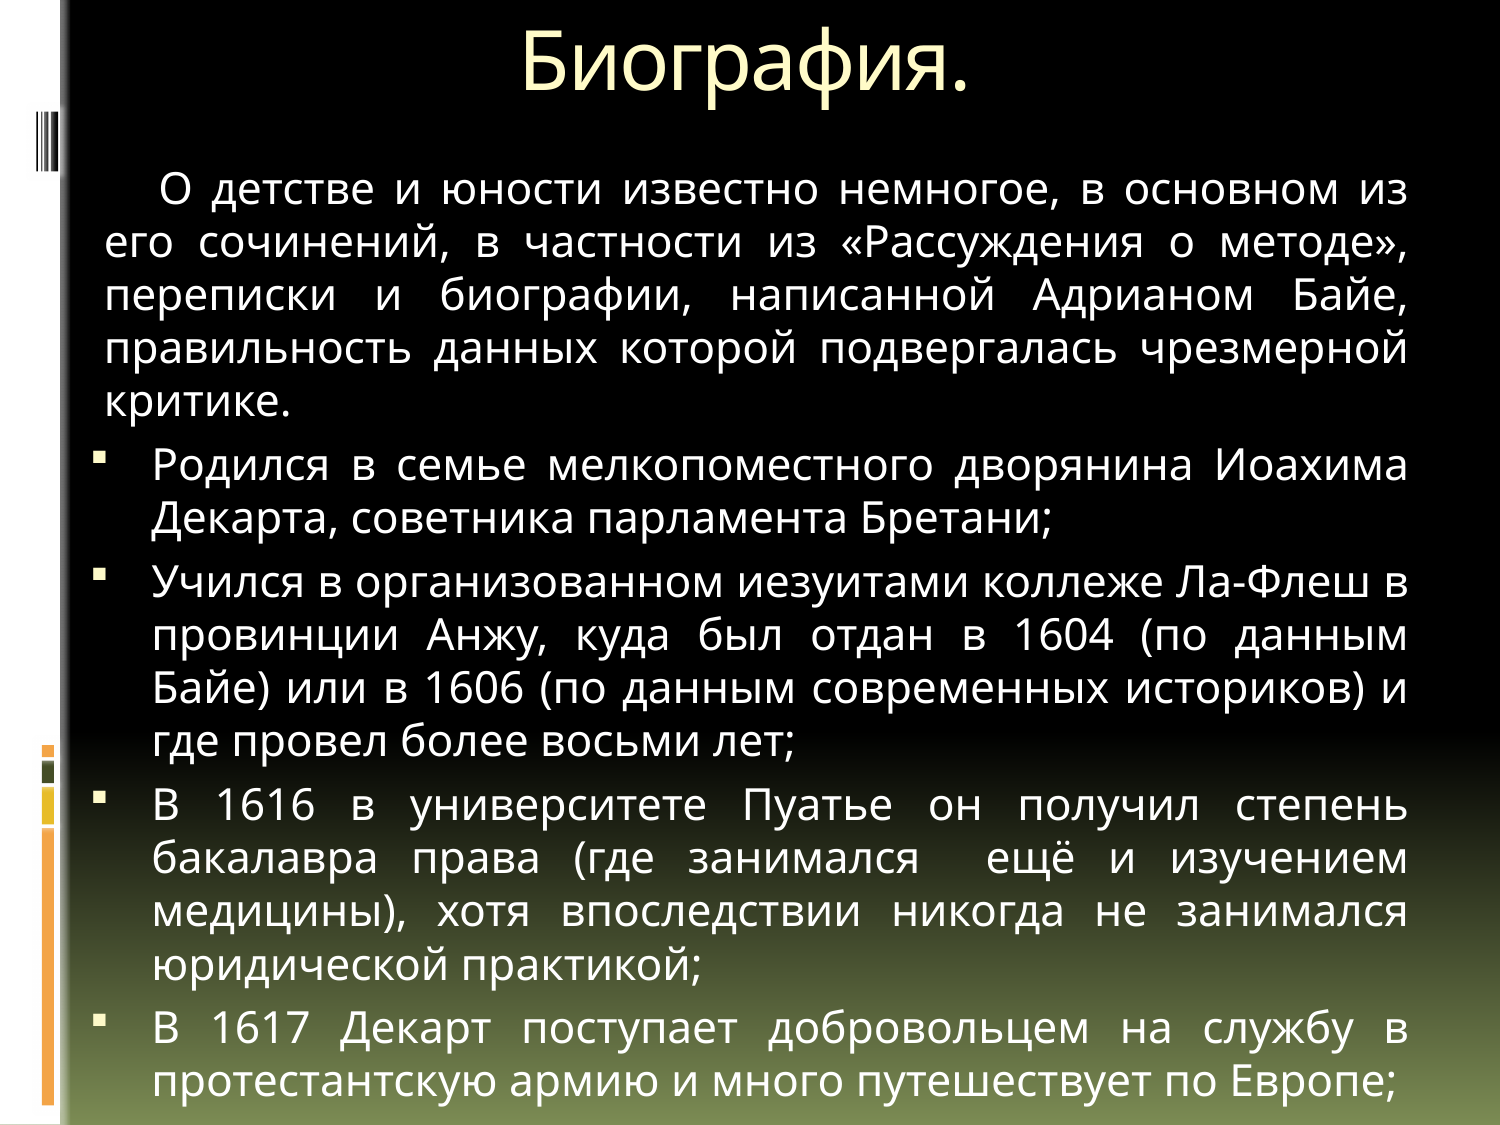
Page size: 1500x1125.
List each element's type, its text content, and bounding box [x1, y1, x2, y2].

title Биография. [70, 0, 1421, 230]
list О детстве и юности известно немногое, в основном из его сочинений, в частности из «Рассуждения о методе», переписки и биографии, написанной Адрианом Байе, правильность данных которой подвергалась чрезмерной критике. Родился в семье мелкопоместного дворянина Иоахима Декарта, советника парламента Бретани; Учился в организованном иезуитами коллеже Ла-Флеш в провинции Анжу, куда был отдан в 1604 (по данным Байе) или в 1606 (по данным современных историков) и где провел более восьми лет; В 1616 в университете Пуатье он получил степень бакалавра права (где занимался ещё и изучением медицины), хотя впоследствии никогда не занимался юридической практикой; В 1617 Декарт поступает добровольцем на службу в протестантскую армию и много путешествует по Европе; [75, 152, 1425, 1125]
